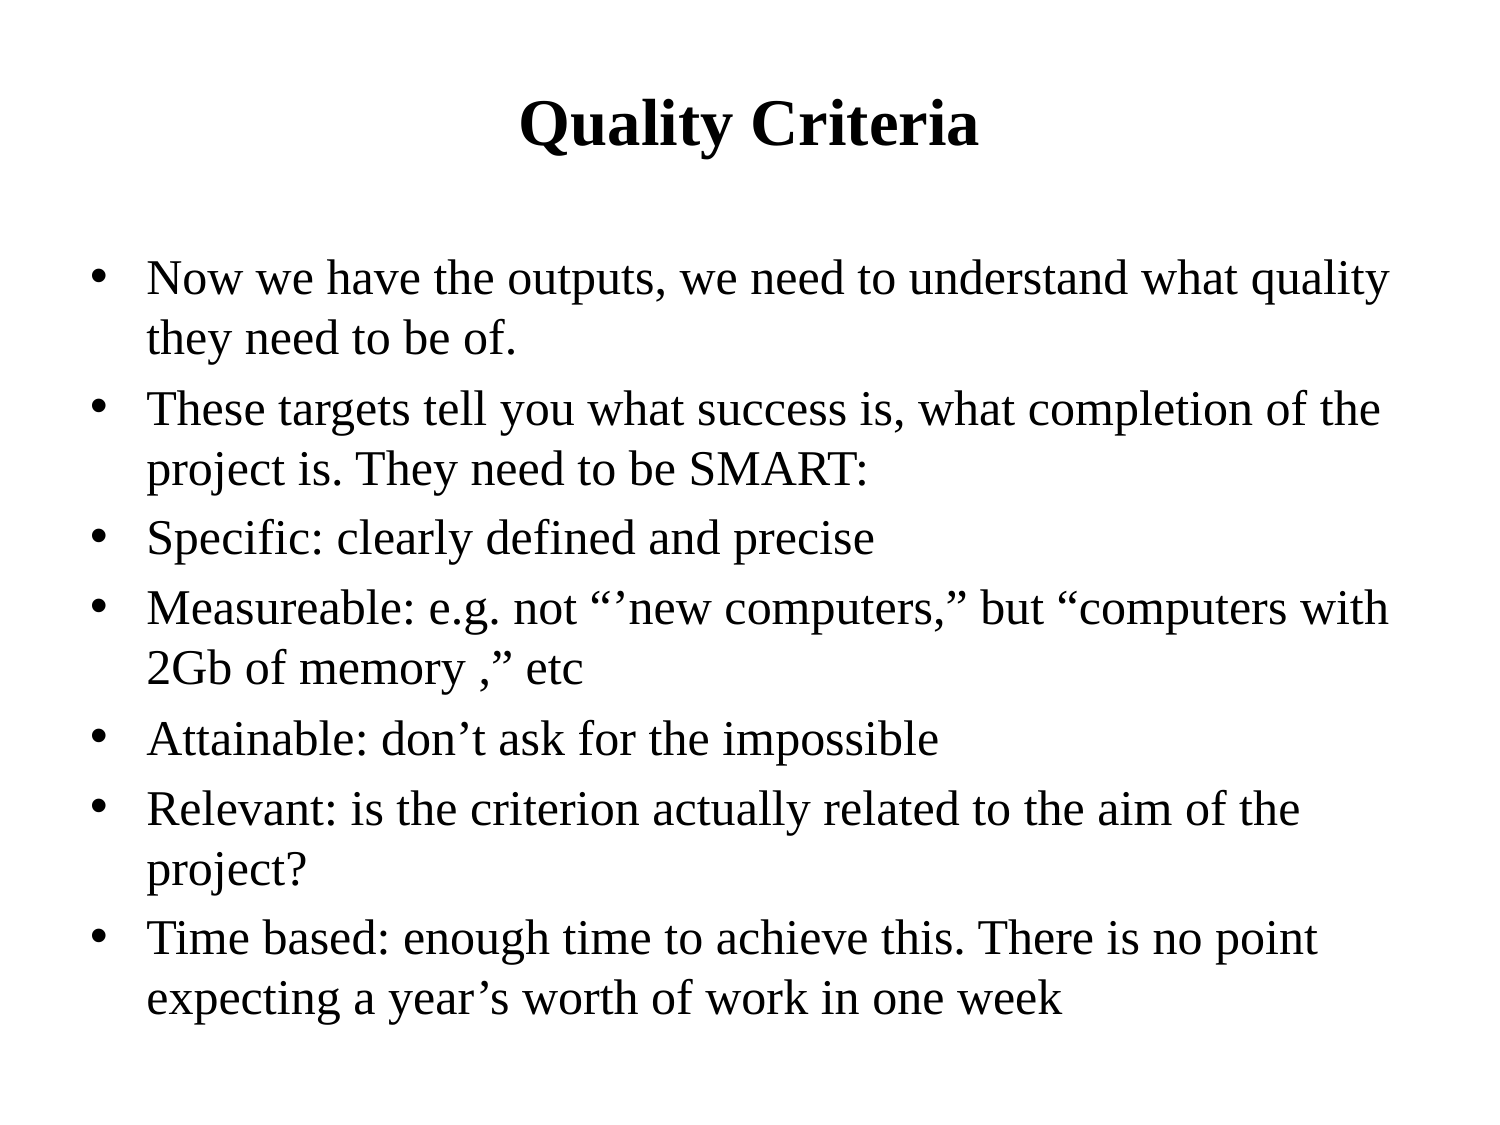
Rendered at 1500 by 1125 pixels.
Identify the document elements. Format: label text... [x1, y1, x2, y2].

list Now we have the outputs, we need to understand what quality they need to be of. These targets tell you what success is, what completion of the project is. They need to be SMART: Specific: clearly defined and precise Measureable: e.g. not “’new computers,” but “computers with 2Gb of memory ,” etc Attainable: don’t ask for the impossible Relevant: is the criterion actually related to the aim of the project? Time based: enough time to achieve this. There is no point expecting a year’s worth of work in one week [75, 237, 1425, 1088]
title Quality Criteria [75, 37, 1425, 200]
